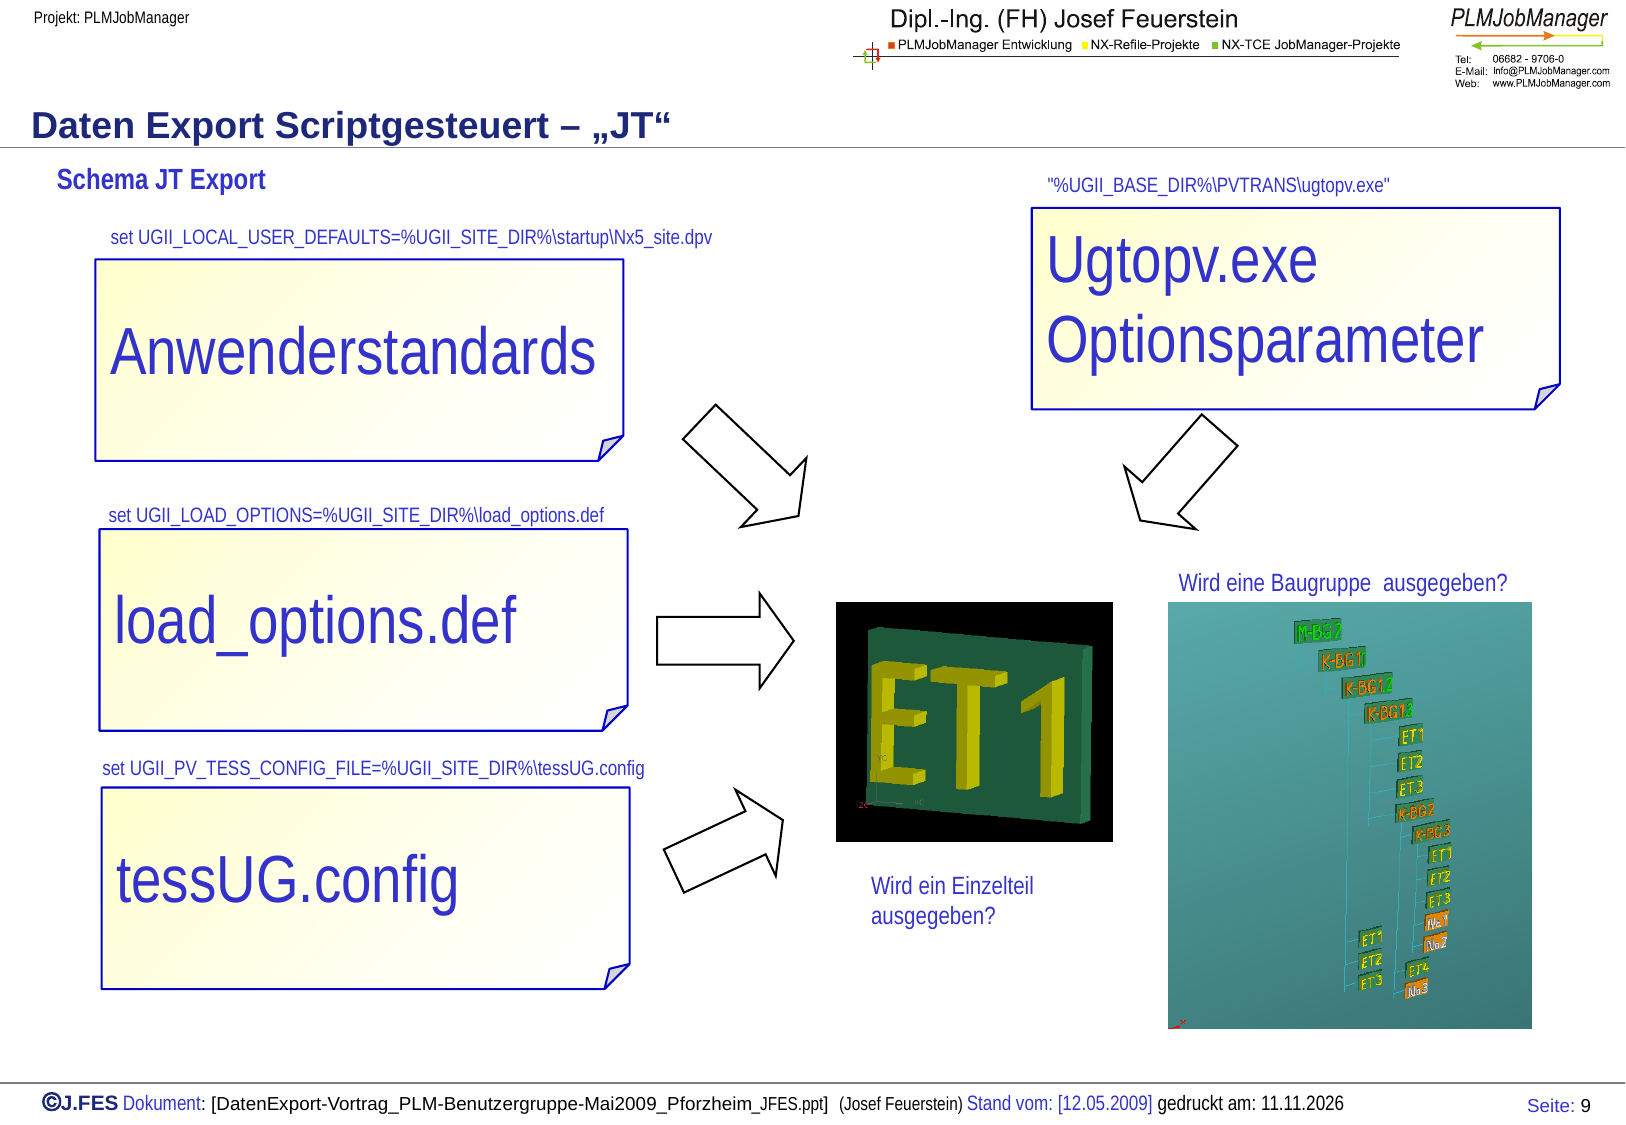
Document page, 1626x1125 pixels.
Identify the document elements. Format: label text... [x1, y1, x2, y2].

title Daten Export Scriptgesteuert – „JT“ [31, 73, 1600, 147]
text_box load_options.def [99, 529, 628, 731]
text_box Wird ein Einzelteil ausgegeben? [856, 862, 1111, 938]
text_box Anwenderstandards [95, 259, 624, 461]
text_box Wird eine Baugruppe ausgegeben? [1163, 559, 1566, 605]
text_box tessUG.config [101, 787, 630, 990]
text_box Schema JT Export [42, 153, 518, 203]
text_box set UGII_LOAD_OPTIONS=%UGII_SITE_DIR%\load_options.def [93, 493, 619, 534]
text_box [682, 404, 807, 528]
text_box "%UGII_BASE_DIR%\PVTRANS\ugtopv.exe" [1032, 164, 1405, 205]
picture [1168, 602, 1533, 1030]
text_box [1124, 414, 1238, 530]
text_box [657, 593, 794, 689]
text_box set UGII_PV_TESS_CONFIG_FILE=%UGII_SITE_DIR%\tessUG.config [87, 747, 660, 787]
text_box set UGII_LOCAL_USER_DEFAULTS=%UGII_SITE_DIR%\startup\Nx5_site.dpv [95, 215, 728, 256]
picture [836, 602, 1113, 842]
text_box [663, 789, 783, 893]
text_box Ugtopv.exe Optionsparameter [1031, 207, 1560, 410]
